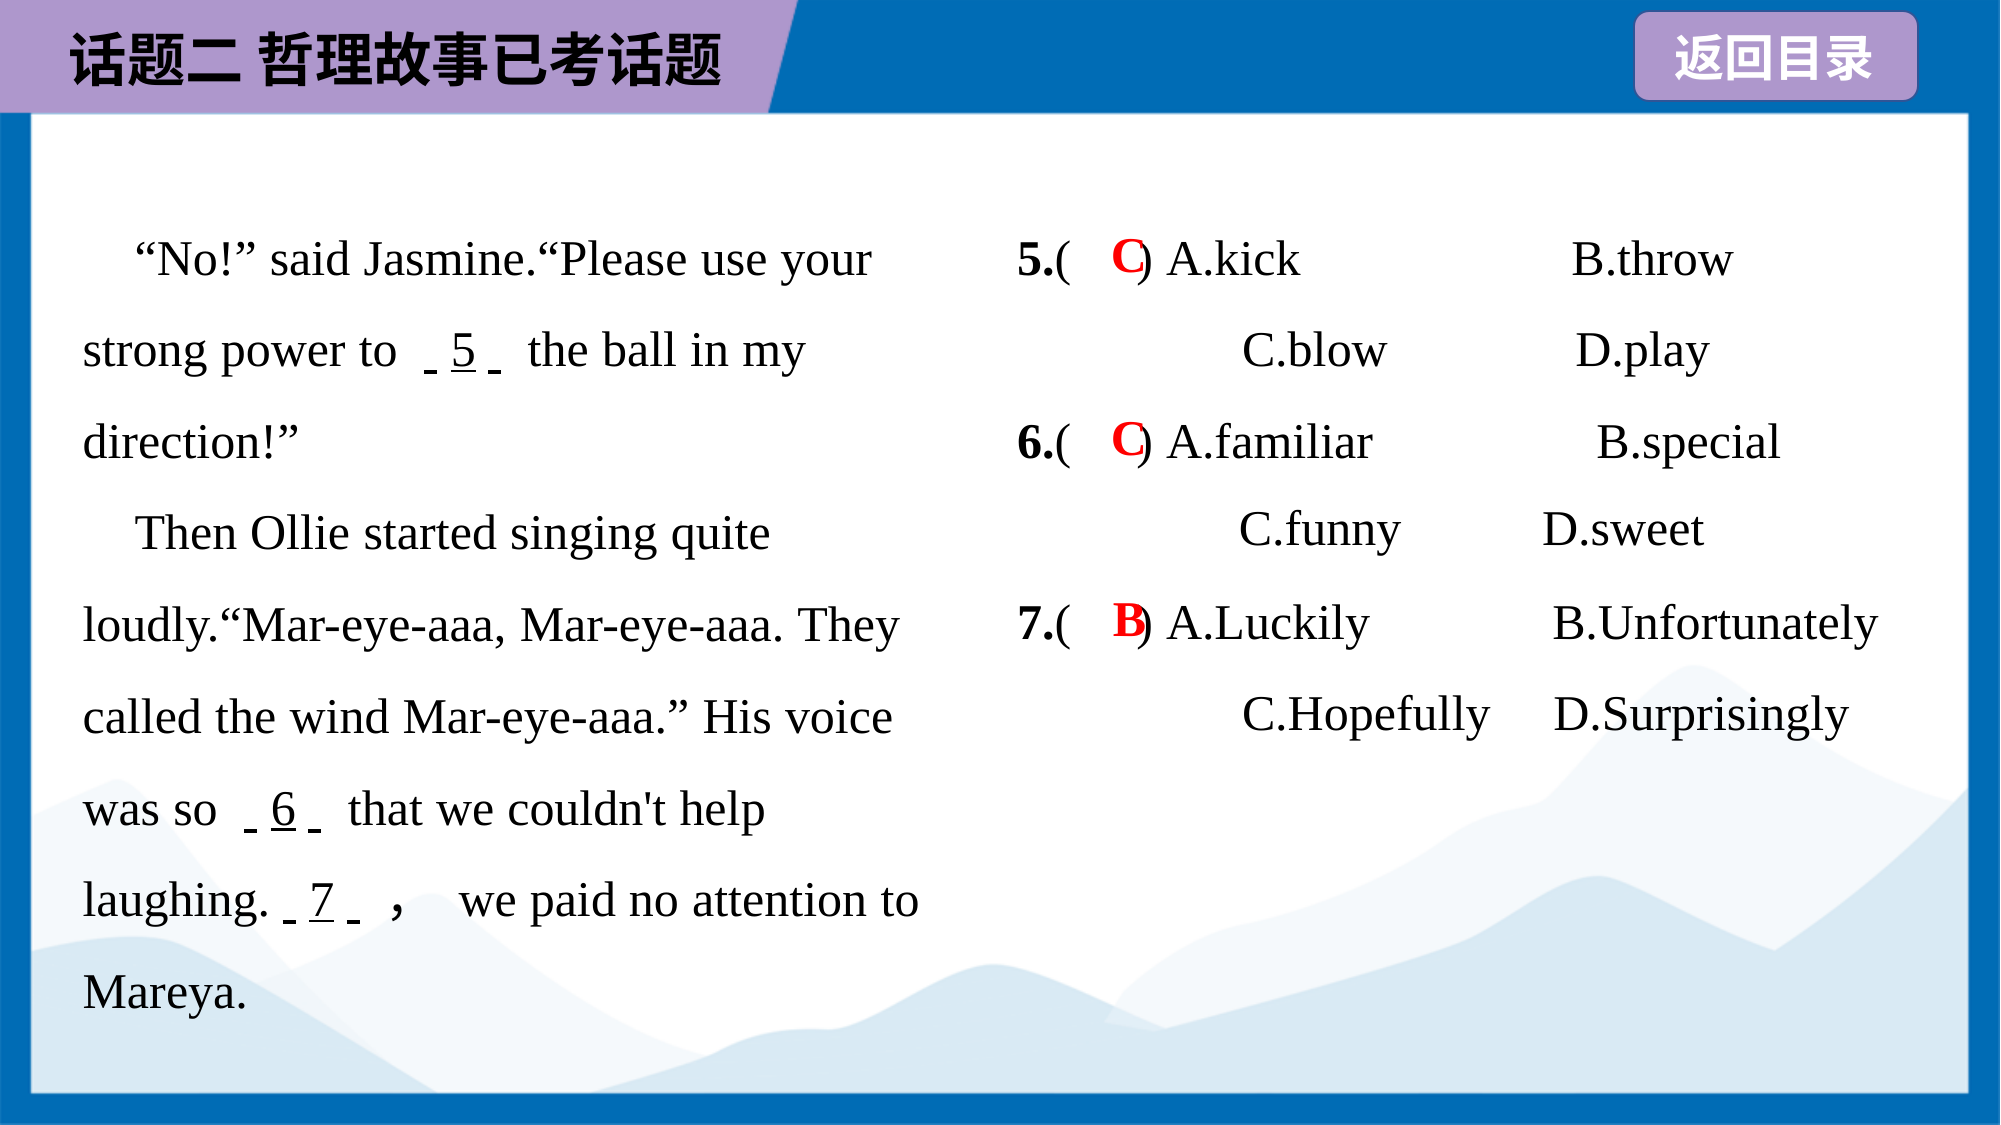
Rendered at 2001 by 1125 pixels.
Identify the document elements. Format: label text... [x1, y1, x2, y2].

text_box 7.( ) A.Luckily B.Unfortunately C.Hopefully D.Surprisingly [1016, 557, 1919, 820]
text_box C [1092, 378, 1165, 457]
picture [0, 0, 2000, 1125]
text_box 6.( ) A.familiar B.special C.funny D.sweet [1016, 376, 1919, 547]
text_box 5.( ) A.kick B.throw C.blow D.play [1016, 193, 1919, 363]
text_box B [1094, 559, 1165, 638]
text_box C [1092, 195, 1165, 274]
text_box “No!” said Jasmine.“Please use your strong power to . .5. . the ball in my direction!” Then Ollie started singing quite loudly.“Mar-eye-aaa, Mar-eye-aaa. They called the wind Mar-eye-aaa.” His voice was so . .6. . that we couldn't help laughing.. .7. .， we paid no attention to Mareya. [82, 193, 984, 1019]
